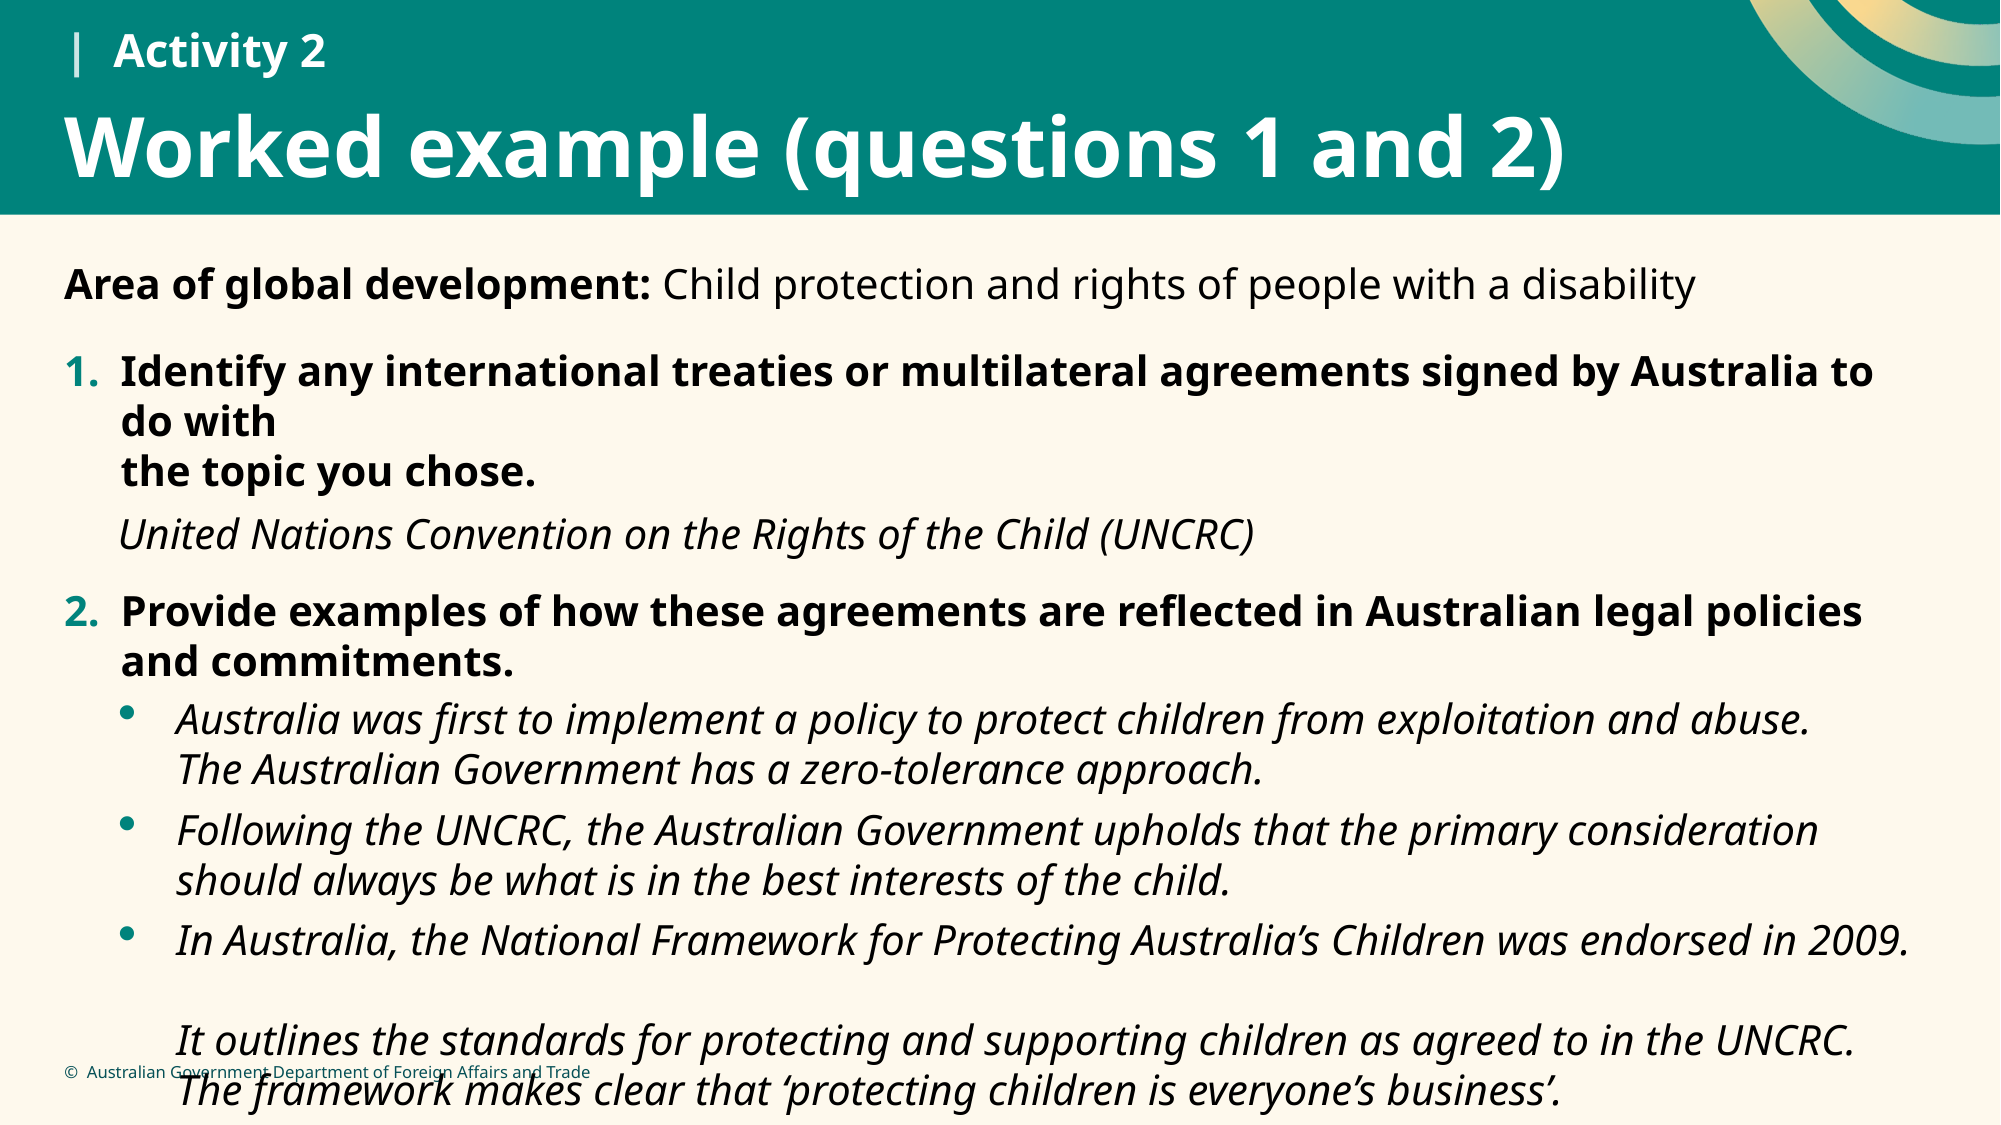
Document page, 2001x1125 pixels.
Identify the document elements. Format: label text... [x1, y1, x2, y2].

text_box Area of global development: Child protection and rights of people with a disability Identify any international treaties or multilateral agreements signed by Australia to do with the topic you chose. United Nations Convention on the Rights of the Child (UNCRC) Provide examples of how these agreements are reflected in Australian legal policies and commitments. Australia was first to implement a policy to protect children from exploitation and abuse. The Australian Government has a zero-tolerance approach. Following the UNCRC, the Australian Government upholds that the primary consideration should always be what is in the best interests of the child. In Australia, the National Framework for Protecting Australia’s Children was endorsed in 2009. It outlines the standards for protecting and supporting children as agreed to in the UNCRC. The framework makes clear that ‘protecting children is everyone’s business’. [64, 249, 1927, 1039]
title Worked example (questions 1 and 2) [64, 86, 1790, 215]
picture [1698, 0, 2000, 158]
